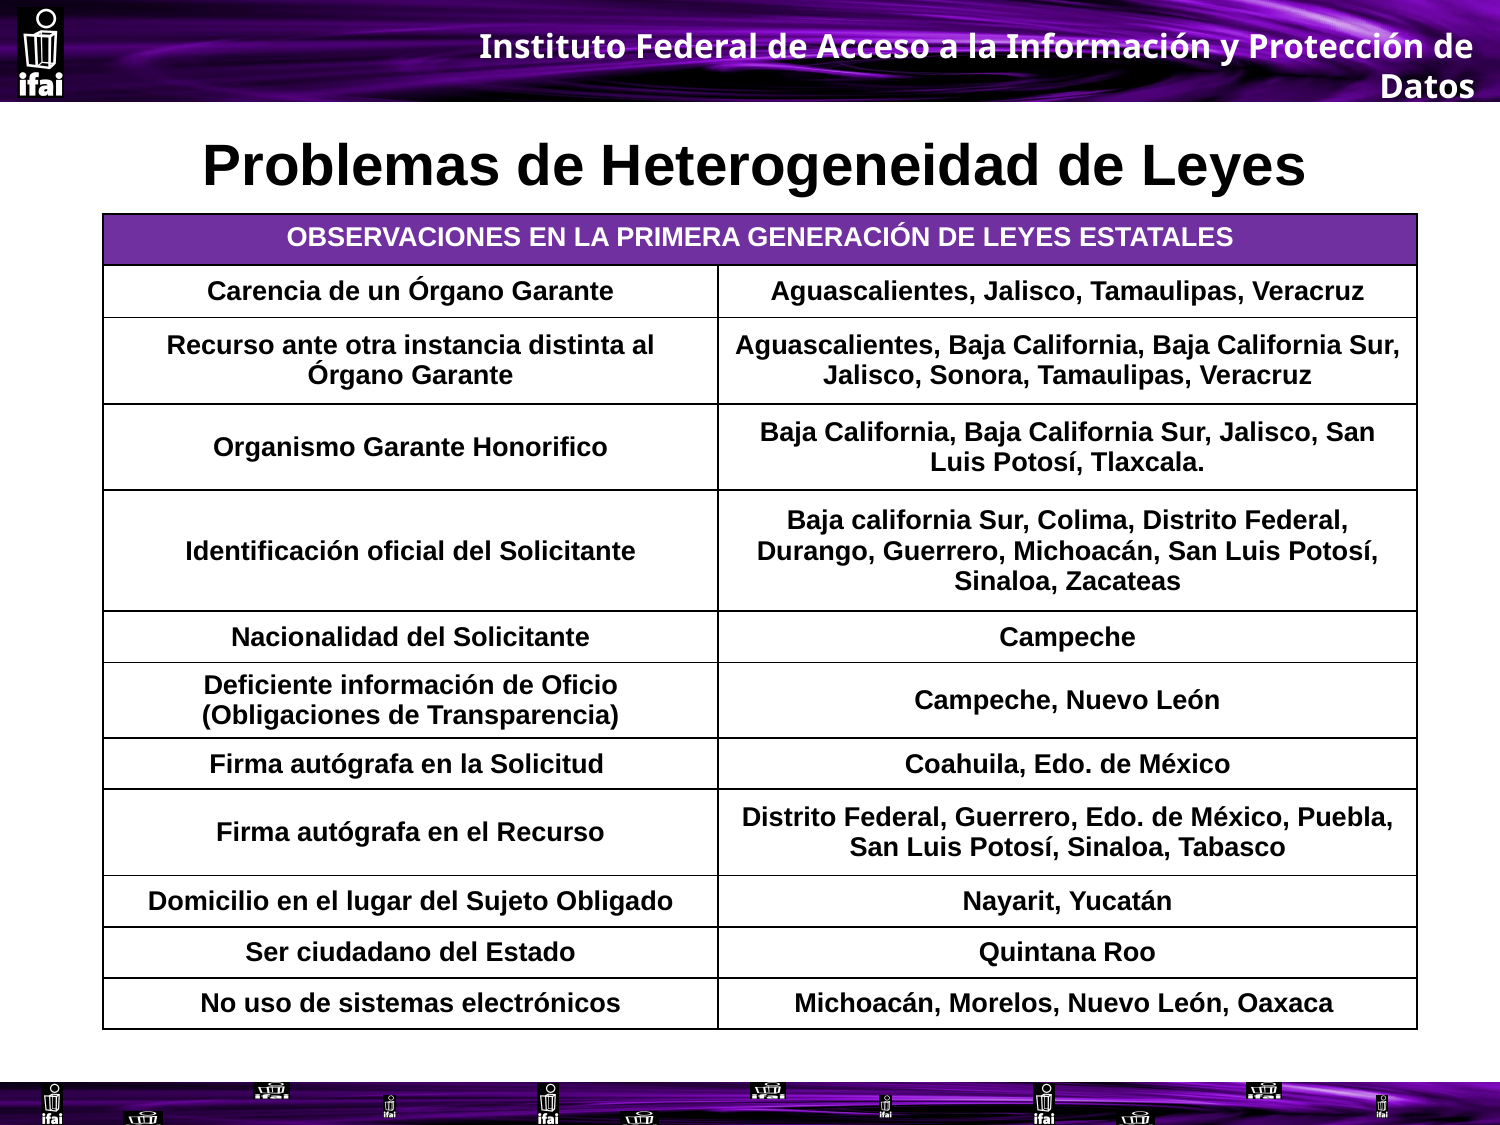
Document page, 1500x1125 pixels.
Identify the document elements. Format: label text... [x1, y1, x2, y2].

picture [0, 1082, 1500, 1125]
table_cell Baja california Sur, Colima, Distrito Federal, Durango, Guerrero, Michoacán, San Luis Potosí, Sinaloa, Zacateas [719, 491, 1416, 610]
title Problemas de Heterogeneidad de Leyes [80, 119, 1431, 229]
table_header OBSERVACIONES EN LA PRIMERA GENERACIÓN DE LEYES ESTATALES [104, 215, 1416, 264]
table_cell Deficiente información de Oficio (Obligaciones de Transparencia) [104, 663, 717, 737]
table_cell Baja California, Baja California Sur, Jalisco, San Luis Potosí, Tlaxcala. [719, 405, 1416, 489]
table_cell Aguascalientes, Baja California, Baja California Sur, Jalisco, Sonora, Tamaulipas, Veracruz [719, 318, 1416, 403]
picture [0, 0, 1500, 102]
table_cell Coahuila, Edo. de México [719, 739, 1416, 788]
table_cell No uso de sistemas electrónicos [104, 979, 717, 1028]
table_cell Aguascalientes, Jalisco, Tamaulipas, Veracruz [719, 266, 1416, 317]
table_cell Distrito Federal, Guerrero, Edo. de México, Puebla, San Luis Potosí, Sinaloa, Tabasco [719, 790, 1416, 875]
table_cell Organismo Garante Honorifico [104, 405, 717, 489]
table_cell Michoacán, Morelos, Nuevo León, Oaxaca [719, 979, 1416, 1028]
table_cell Quintana Roo [719, 928, 1416, 977]
table_cell Nacionalidad del Solicitante [104, 612, 717, 662]
table_cell Campeche, Nuevo León [719, 663, 1416, 737]
table_cell Ser ciudadano del Estado [104, 928, 717, 977]
table_cell Firma autógrafa en la Solicitud [104, 739, 717, 788]
table_cell Firma autógrafa en el Recurso [104, 790, 717, 875]
table_cell Nayarit, Yucatán [719, 876, 1416, 926]
table_cell Domicilio en el lugar del Sujeto Obligado [104, 876, 717, 926]
table_cell Campeche [719, 612, 1416, 662]
table_cell Recurso ante otra instancia distinta al Órgano Garante [104, 318, 717, 403]
table_cell Identificación oficial del Solicitante [104, 491, 717, 610]
table_cell Carencia de un Órgano Garante [104, 266, 717, 317]
